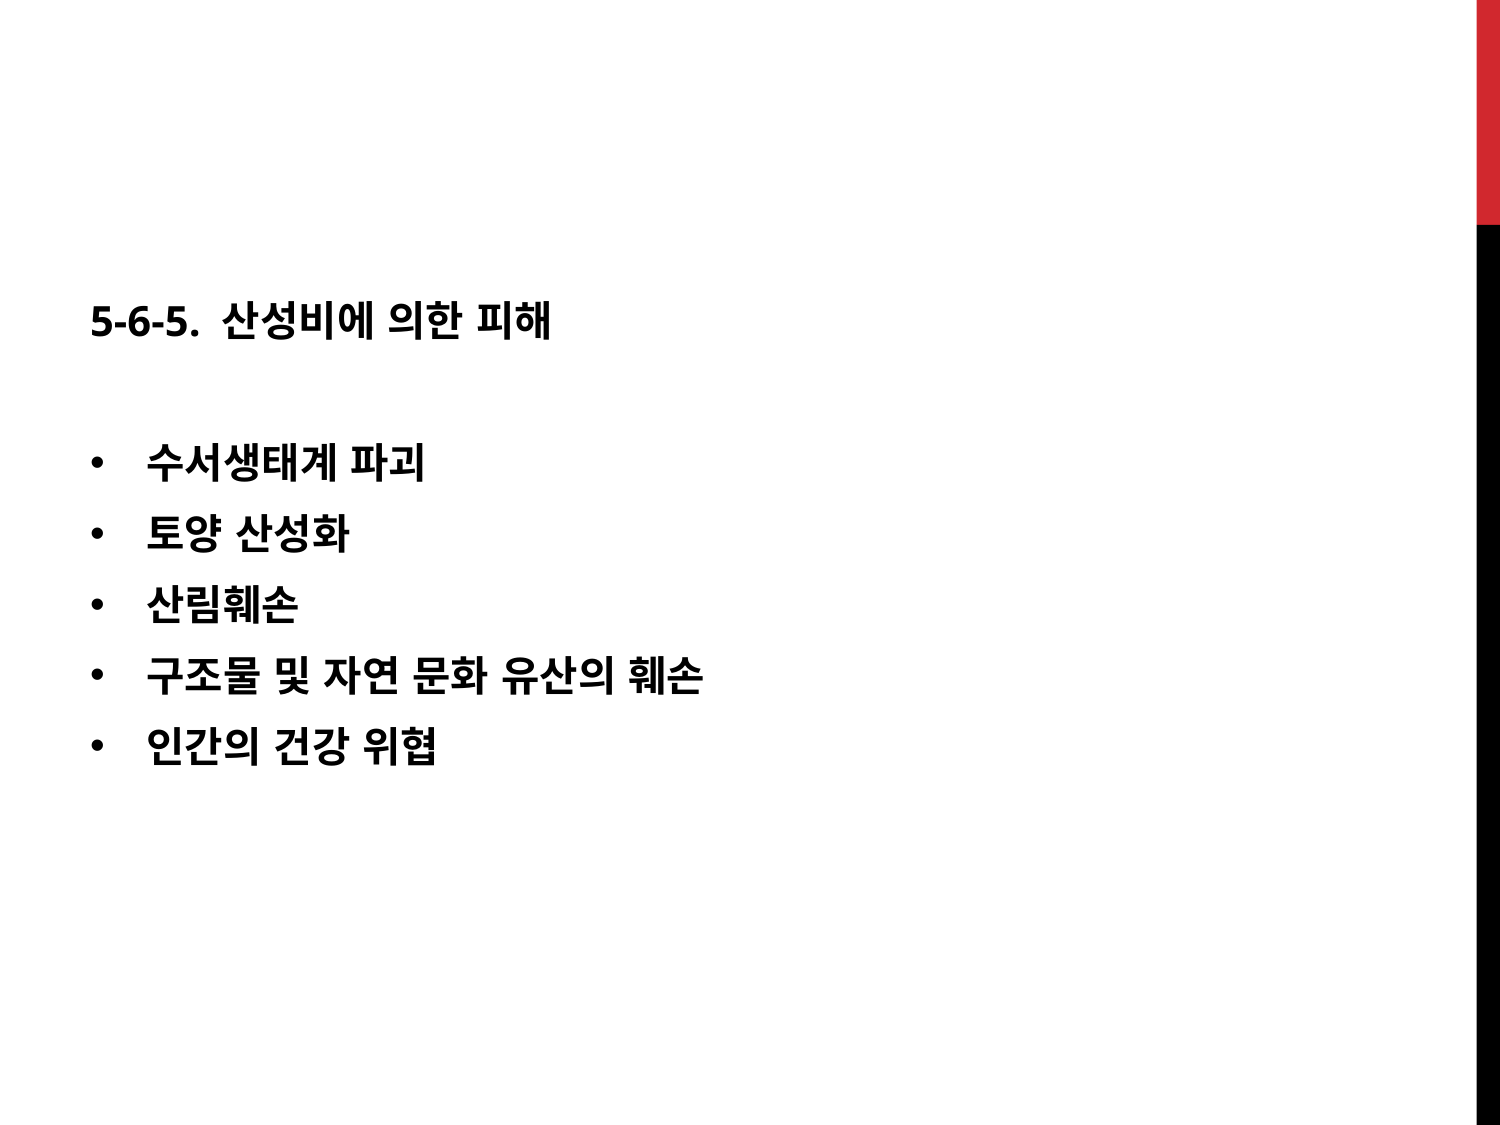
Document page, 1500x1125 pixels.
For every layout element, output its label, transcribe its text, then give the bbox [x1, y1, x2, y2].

list 5-6-5. 산성비에 의한 피해 수서생태계 파괴 토양 산성화 산림훼손 구조물 및 자연 문화 유산의 훼손 인간의 건강 위협 [75, 287, 1325, 1005]
